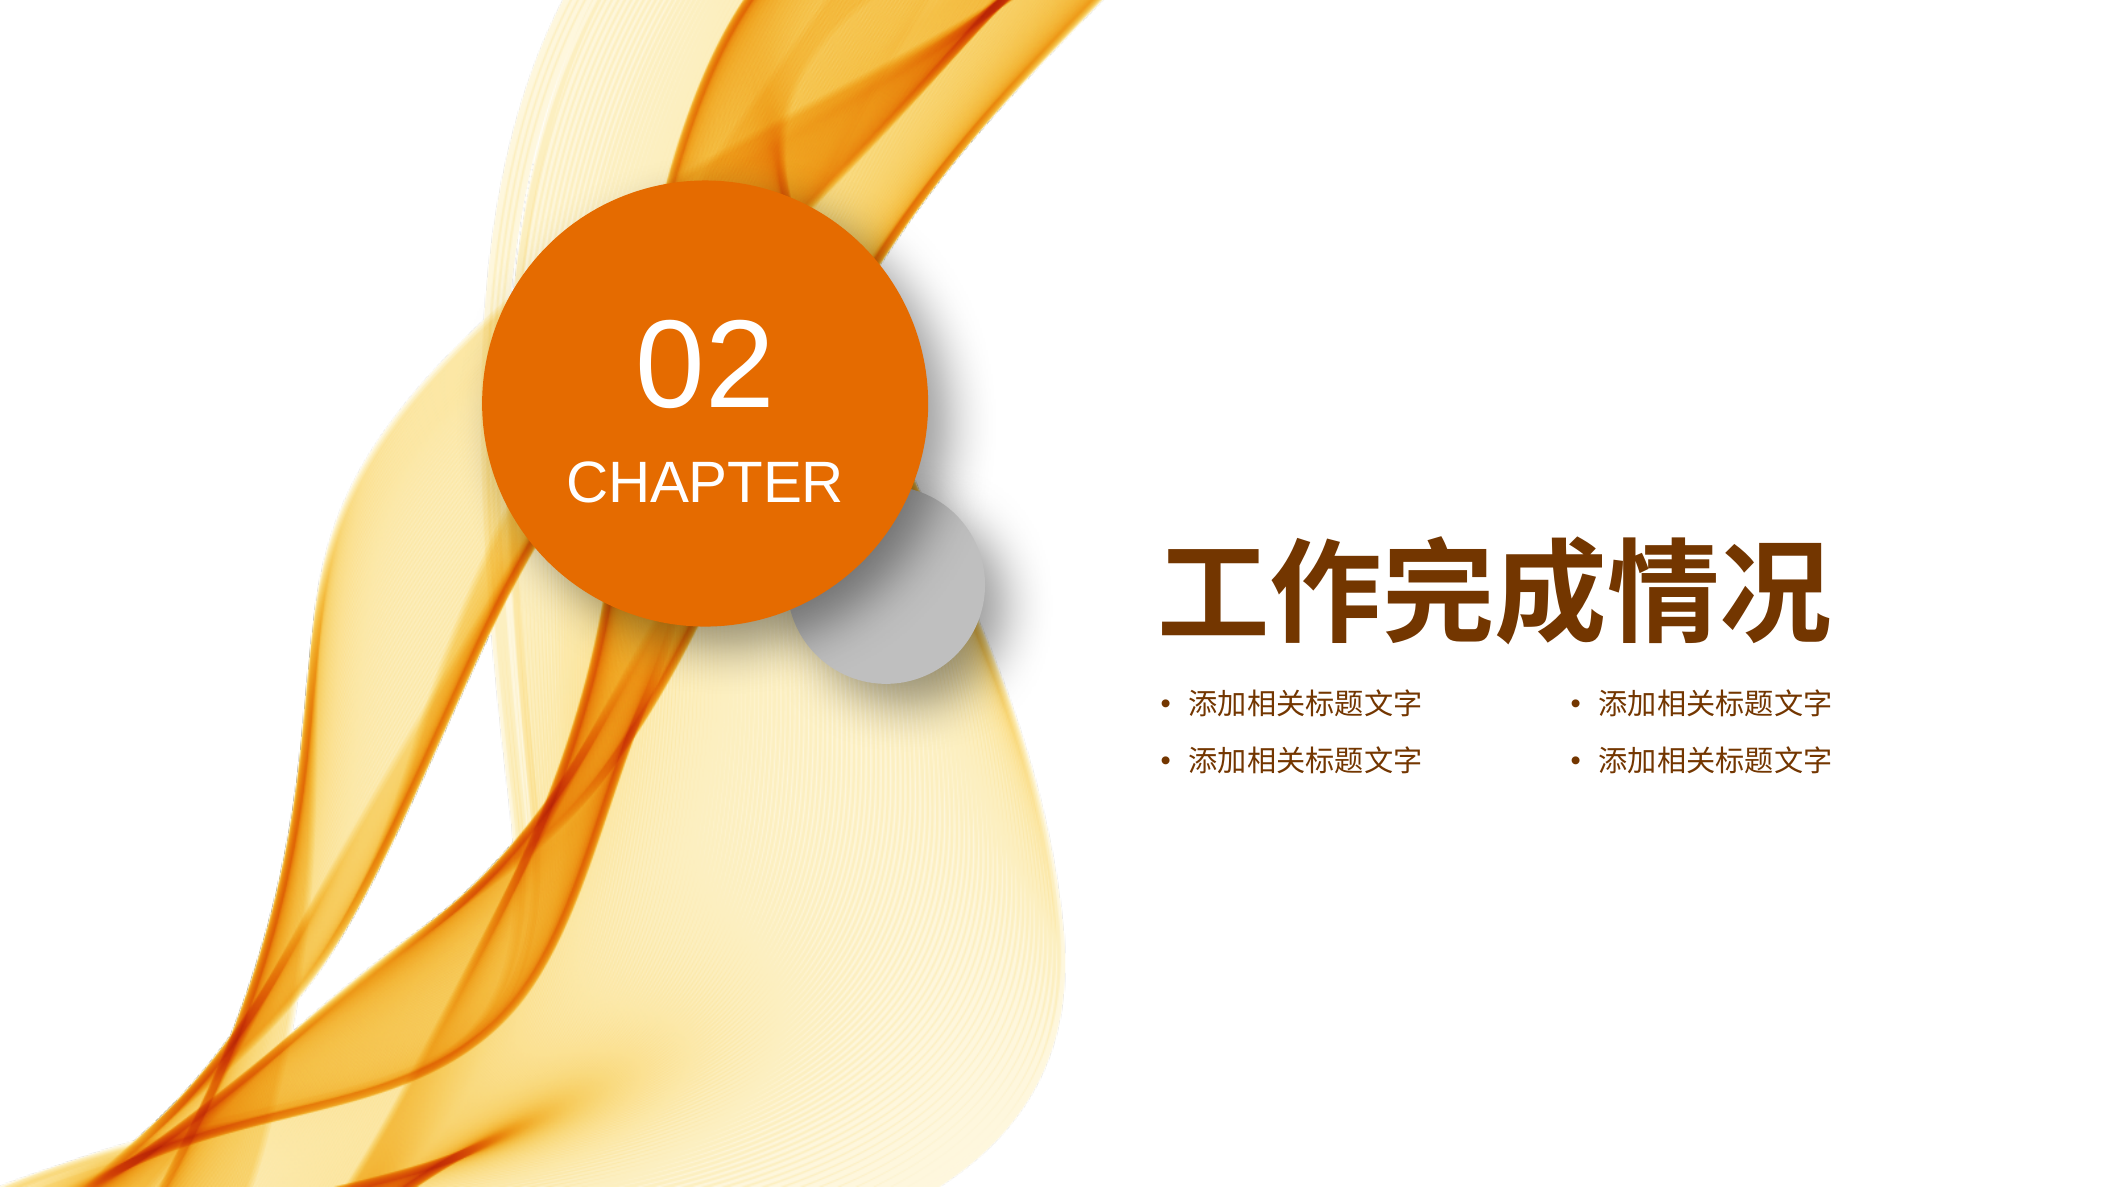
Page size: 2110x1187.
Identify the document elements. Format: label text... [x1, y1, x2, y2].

text_box 添加相关标题文字 [1145, 678, 1446, 728]
text_box 添加相关标题文字 [1555, 735, 1856, 785]
picture [0, 0, 1111, 1187]
text_box 添加相关标题文字 [1145, 735, 1446, 785]
text_box 添加相关标题文字 [1555, 678, 1856, 728]
text_box 工作完成情况 [1157, 521, 1894, 657]
